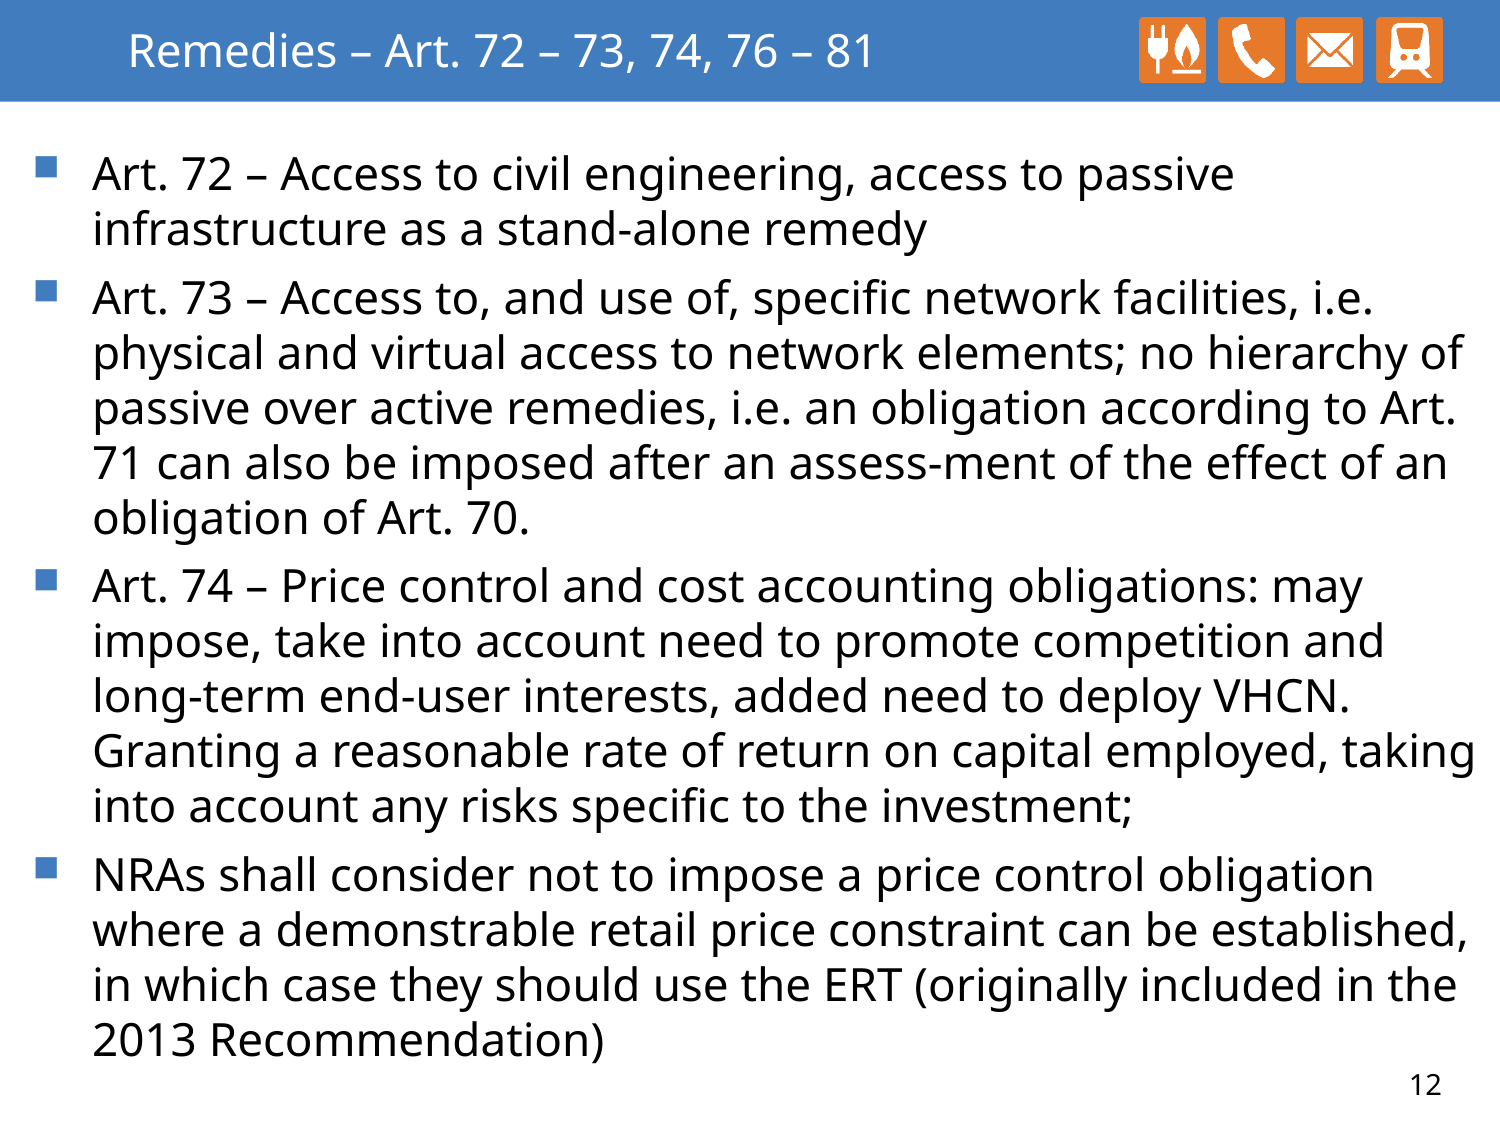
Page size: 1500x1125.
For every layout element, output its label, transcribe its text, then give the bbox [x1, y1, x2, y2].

slide_number 12 [1358, 1058, 1458, 1103]
list Art. 72 – Access to civil engineering, access to passive infrastructure as a stand-alone remedy Art. 73 – Access to, and use of, specific network facilities, i.e. physical and virtual access to network elements; no hierarchy of passive over active remedies, i.e. an obligation according to Art. 71 can also be imposed after an assess-ment of the effect of an obligation of Art. 70. Art. 74 – Price control and cost accounting obligations: may impose, take into account need to promote competition and long-term end-user interests, added need to deploy VHCN. Granting a reasonable rate of return on capital employed, taking into account any risks specific to the investment; NRAs shall consider not to impose a price control obligation where a demonstrable retail price constraint can be established, in which case they should use the ERT (originally included in the 2013 Recommendation) [17, 137, 1500, 994]
picture [1376, 16, 1443, 83]
picture [1218, 16, 1285, 83]
picture [1139, 16, 1206, 83]
title Remedies – Art. 72 – 73, 74, 76 – 81 [112, 8, 1100, 91]
picture [1296, 16, 1363, 83]
